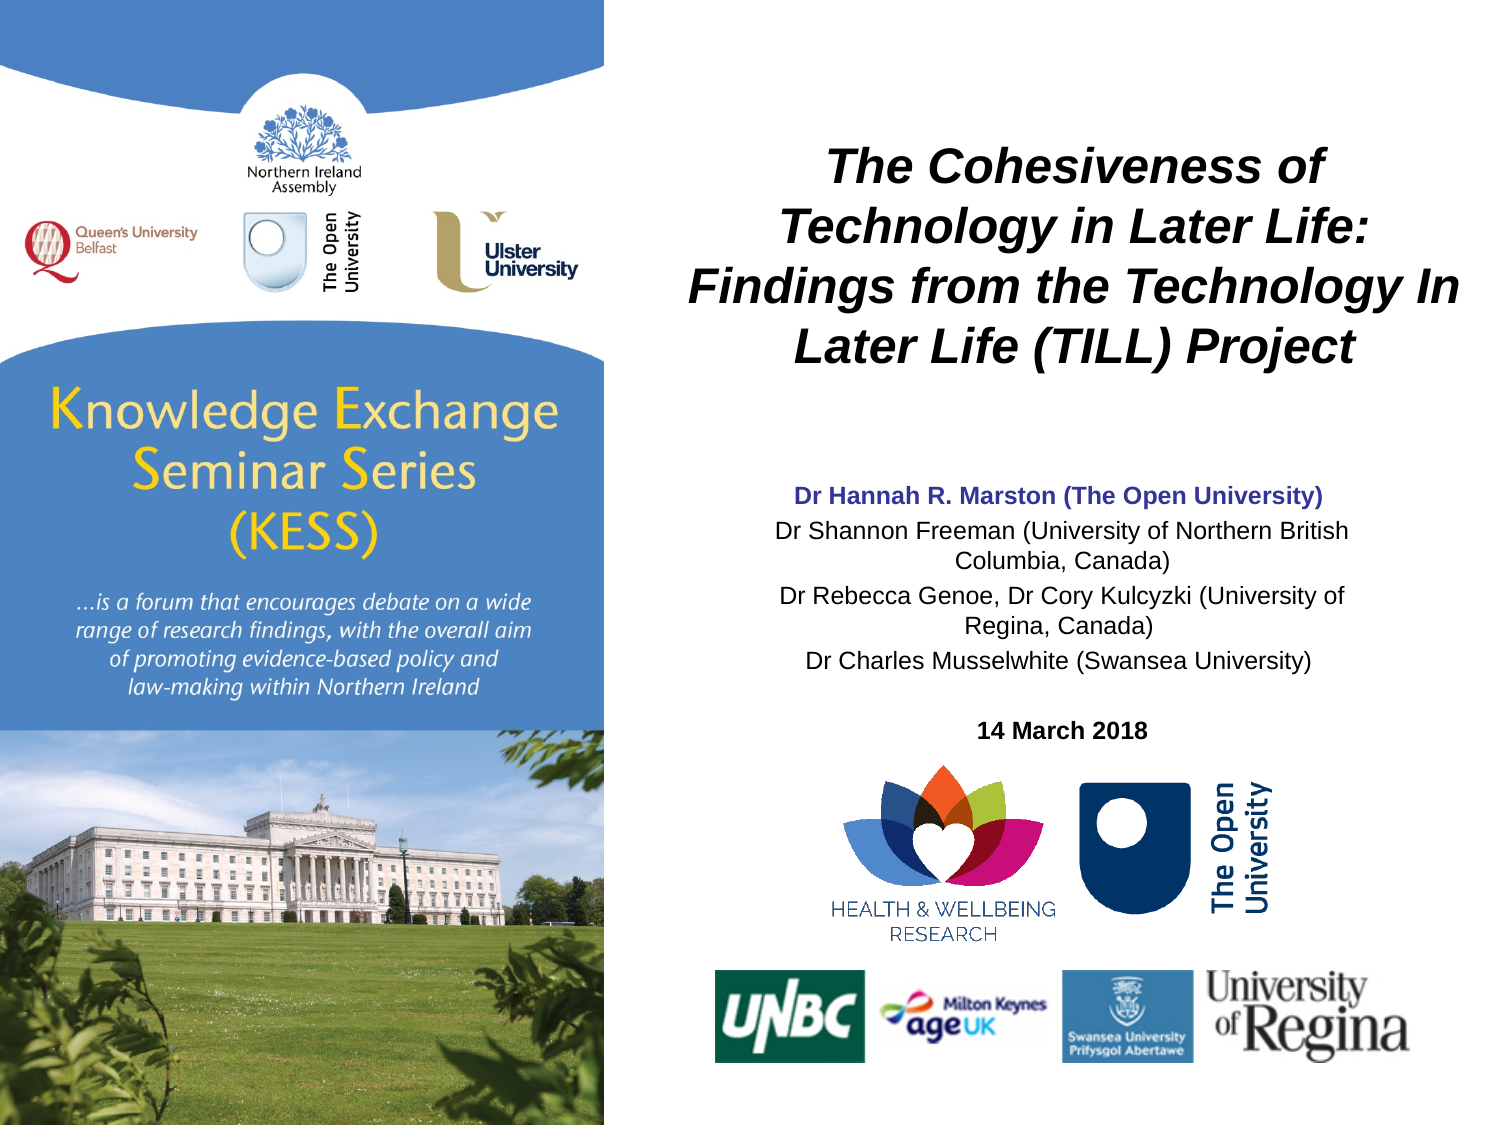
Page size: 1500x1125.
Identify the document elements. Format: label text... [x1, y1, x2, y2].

picture [1078, 779, 1274, 916]
picture [0, 0, 604, 1125]
picture [822, 763, 1063, 946]
picture [715, 970, 1410, 1064]
title The Cohesiveness of Technology in Later Life: Findings from the Technology In Later Life (TILL) Project [667, 148, 1483, 468]
subtitle Dr Hannah R. Marston (The Open University) Dr Shannon Freeman (University of Northern British Columbia, Canada) Dr Rebecca Genoe, Dr Cory Kulcyzki (University of Regina, Canada) Dr Charles Musselwhite (Swansea University) 14 March 2018 [738, 472, 1388, 760]
